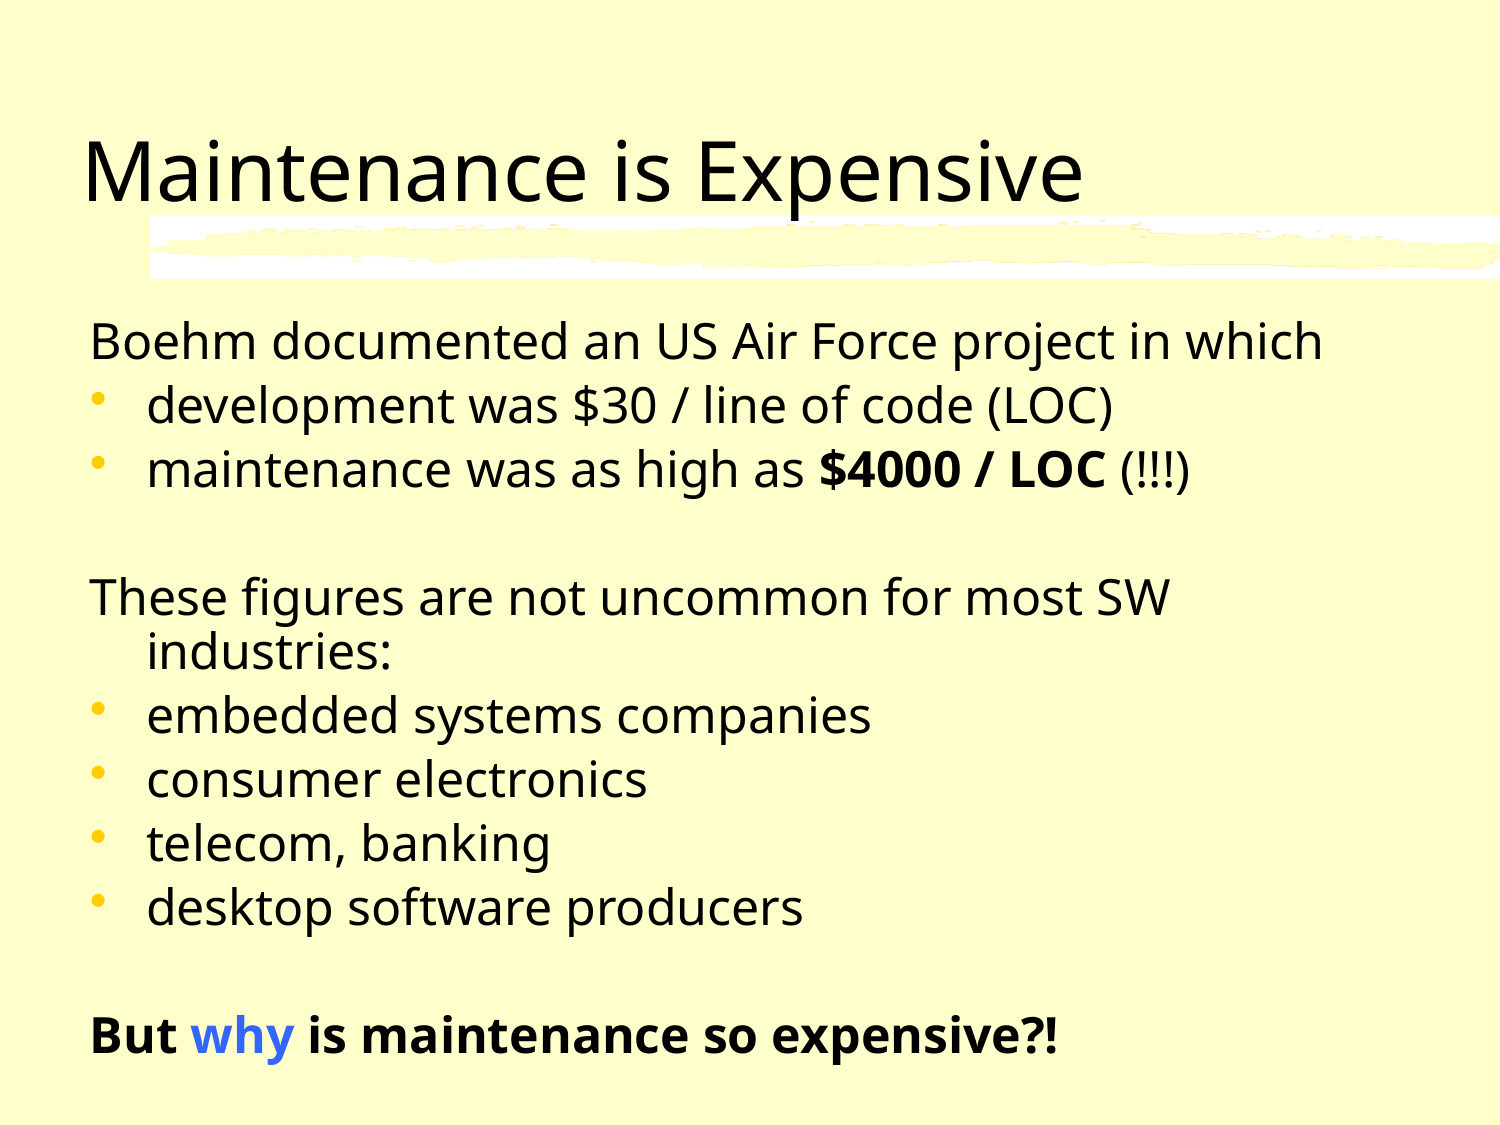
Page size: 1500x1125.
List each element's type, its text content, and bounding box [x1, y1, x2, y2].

list Boehm documented an US Air Force project in which development was $30 / line of code (LOC) maintenance was as high as $4000 / LOC (!!!) These figures are not uncommon for most SW industries: embedded systems companies consumer electronics telecom, banking desktop software producers But why is maintenance so expensive?! [75, 309, 1417, 1094]
title Maintenance is Expensive [66, 37, 1342, 225]
